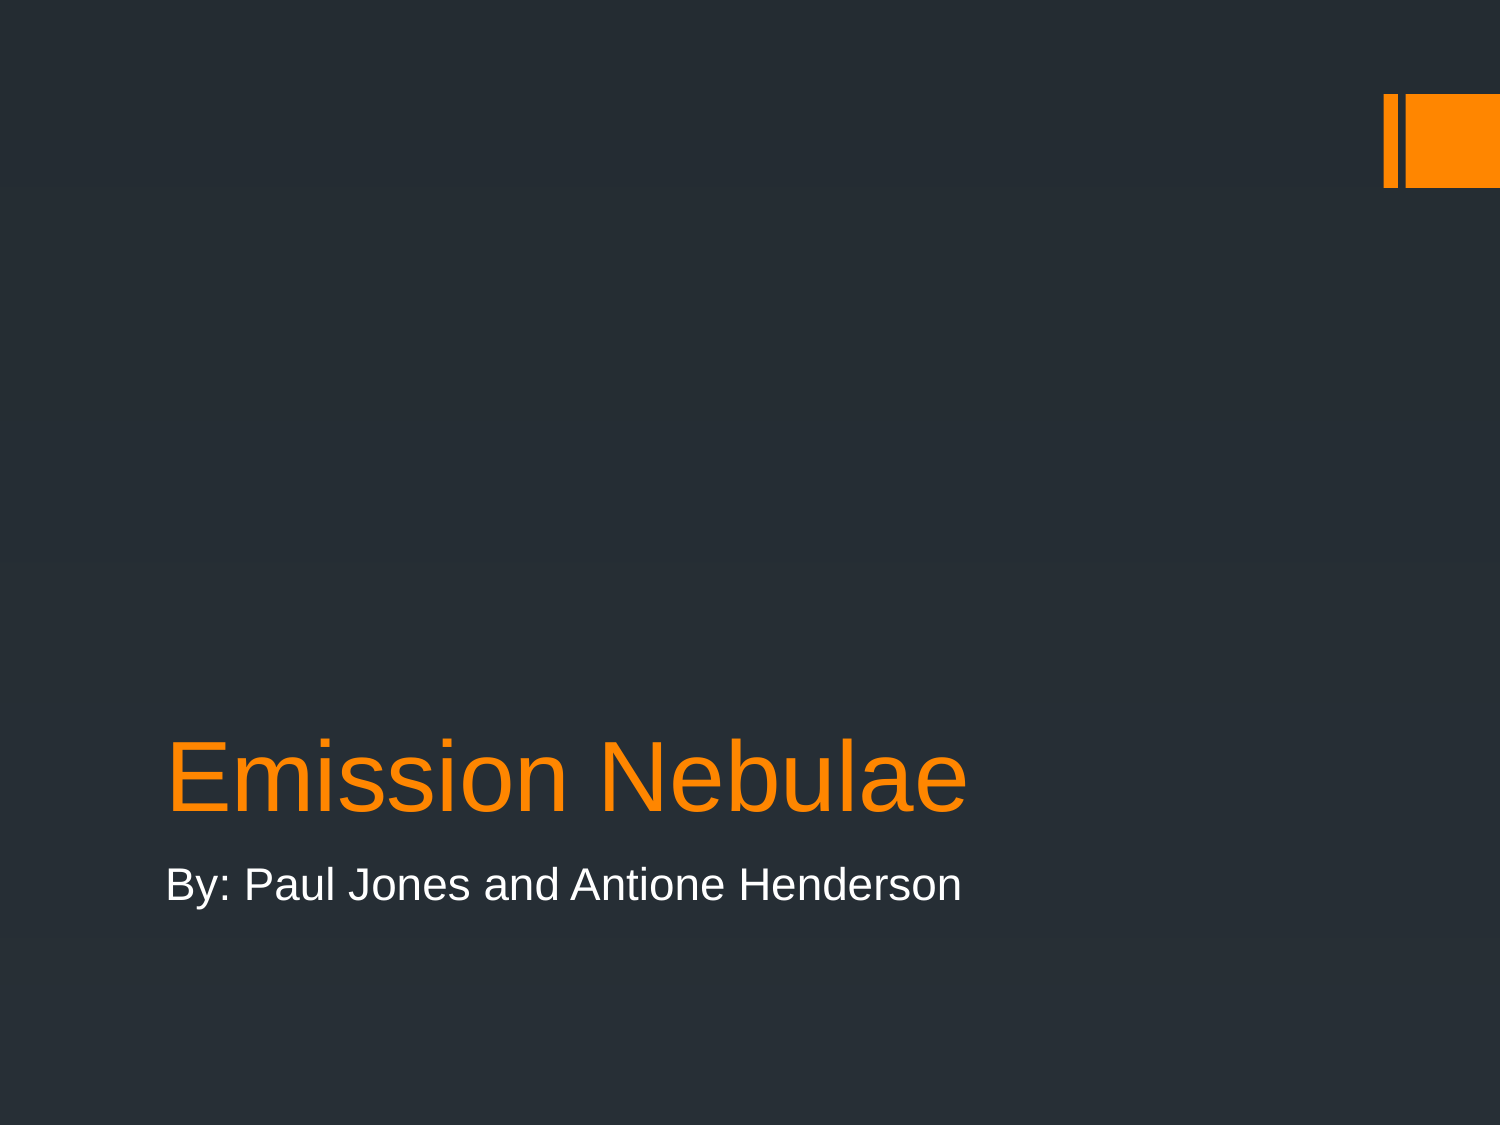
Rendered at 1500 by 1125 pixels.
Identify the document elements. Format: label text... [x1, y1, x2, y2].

title Emission Nebulae [150, 412, 1350, 839]
subtitle By: Paul Jones and Antione Henderson [150, 847, 1350, 1036]
